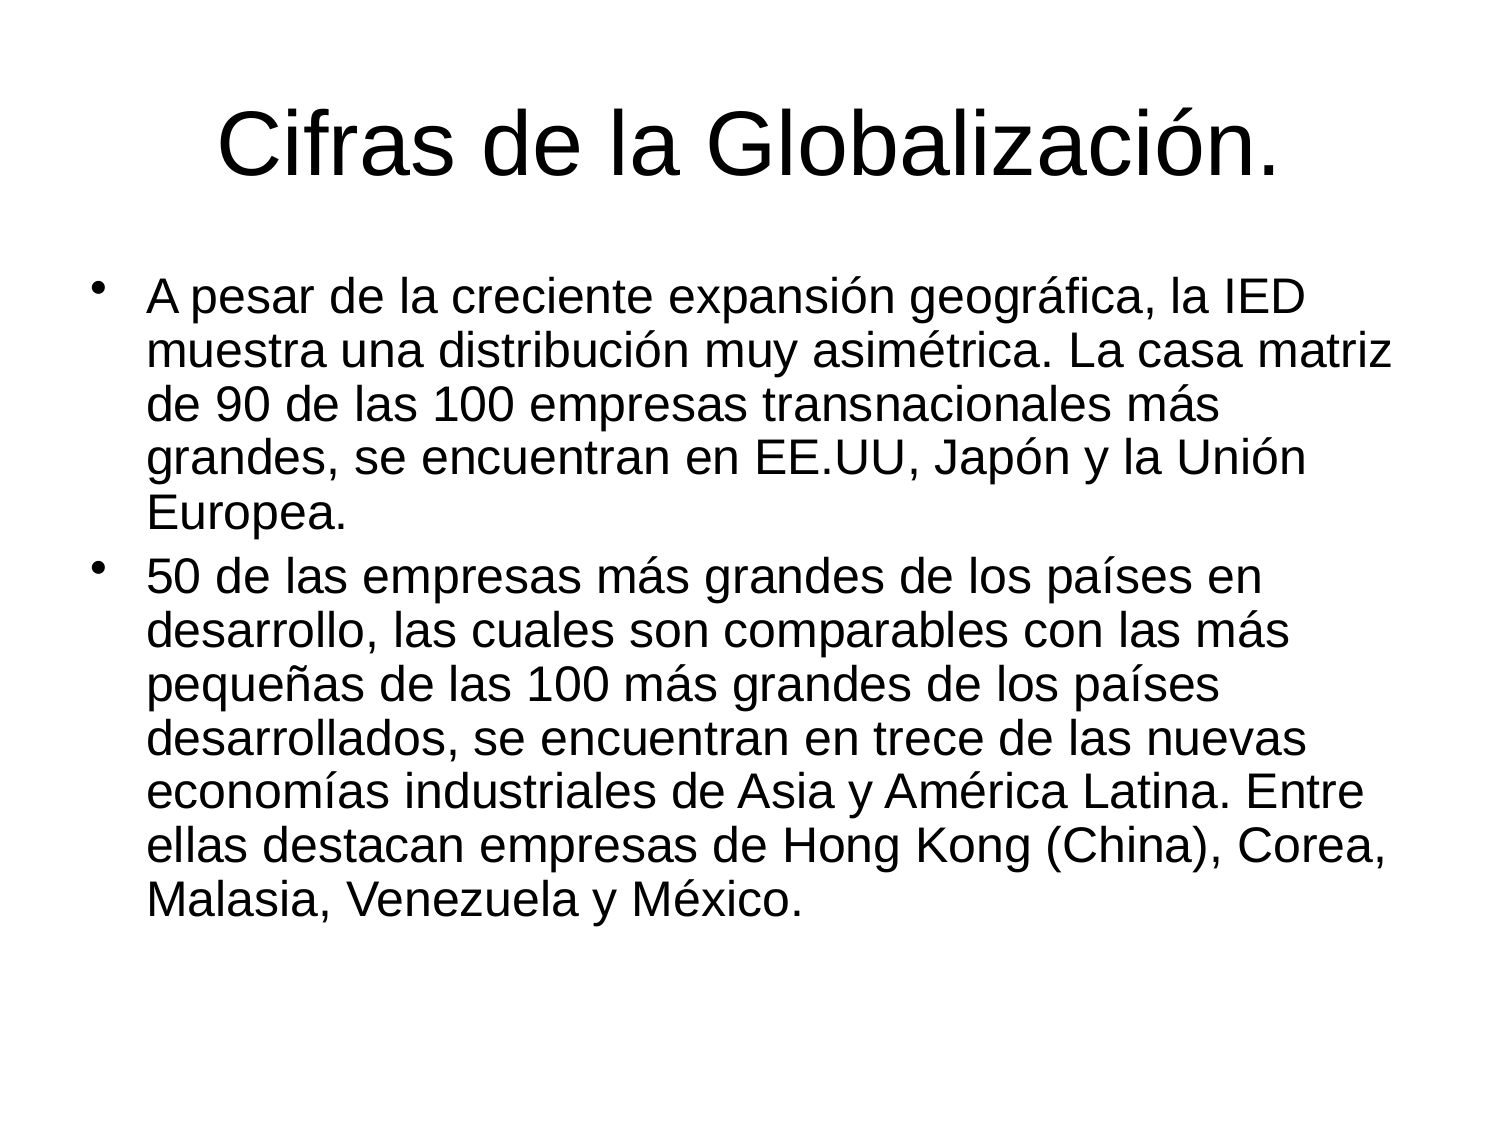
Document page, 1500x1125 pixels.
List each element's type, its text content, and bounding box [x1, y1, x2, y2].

title Cifras de la Globalización. [74, 44, 1426, 233]
list A pesar de la creciente expansión geográfica, la IED muestra una distribución muy asimétrica. La casa matriz de 90 de las 100 empresas transnacionales más grandes, se encuentran en EE.UU, Japón y la Unión Europea. 50 de las empresas más grandes de los países en desarrollo, las cuales son comparables con las más pequeñas de las 100 más grandes de los países desarrollados, se encuentran en trece de las nuevas economías industriales de Asia y América Latina. Entre ellas destacan empresas de Hong Kong (China), Corea, Malasia, Venezuela y México. [74, 262, 1426, 1006]
